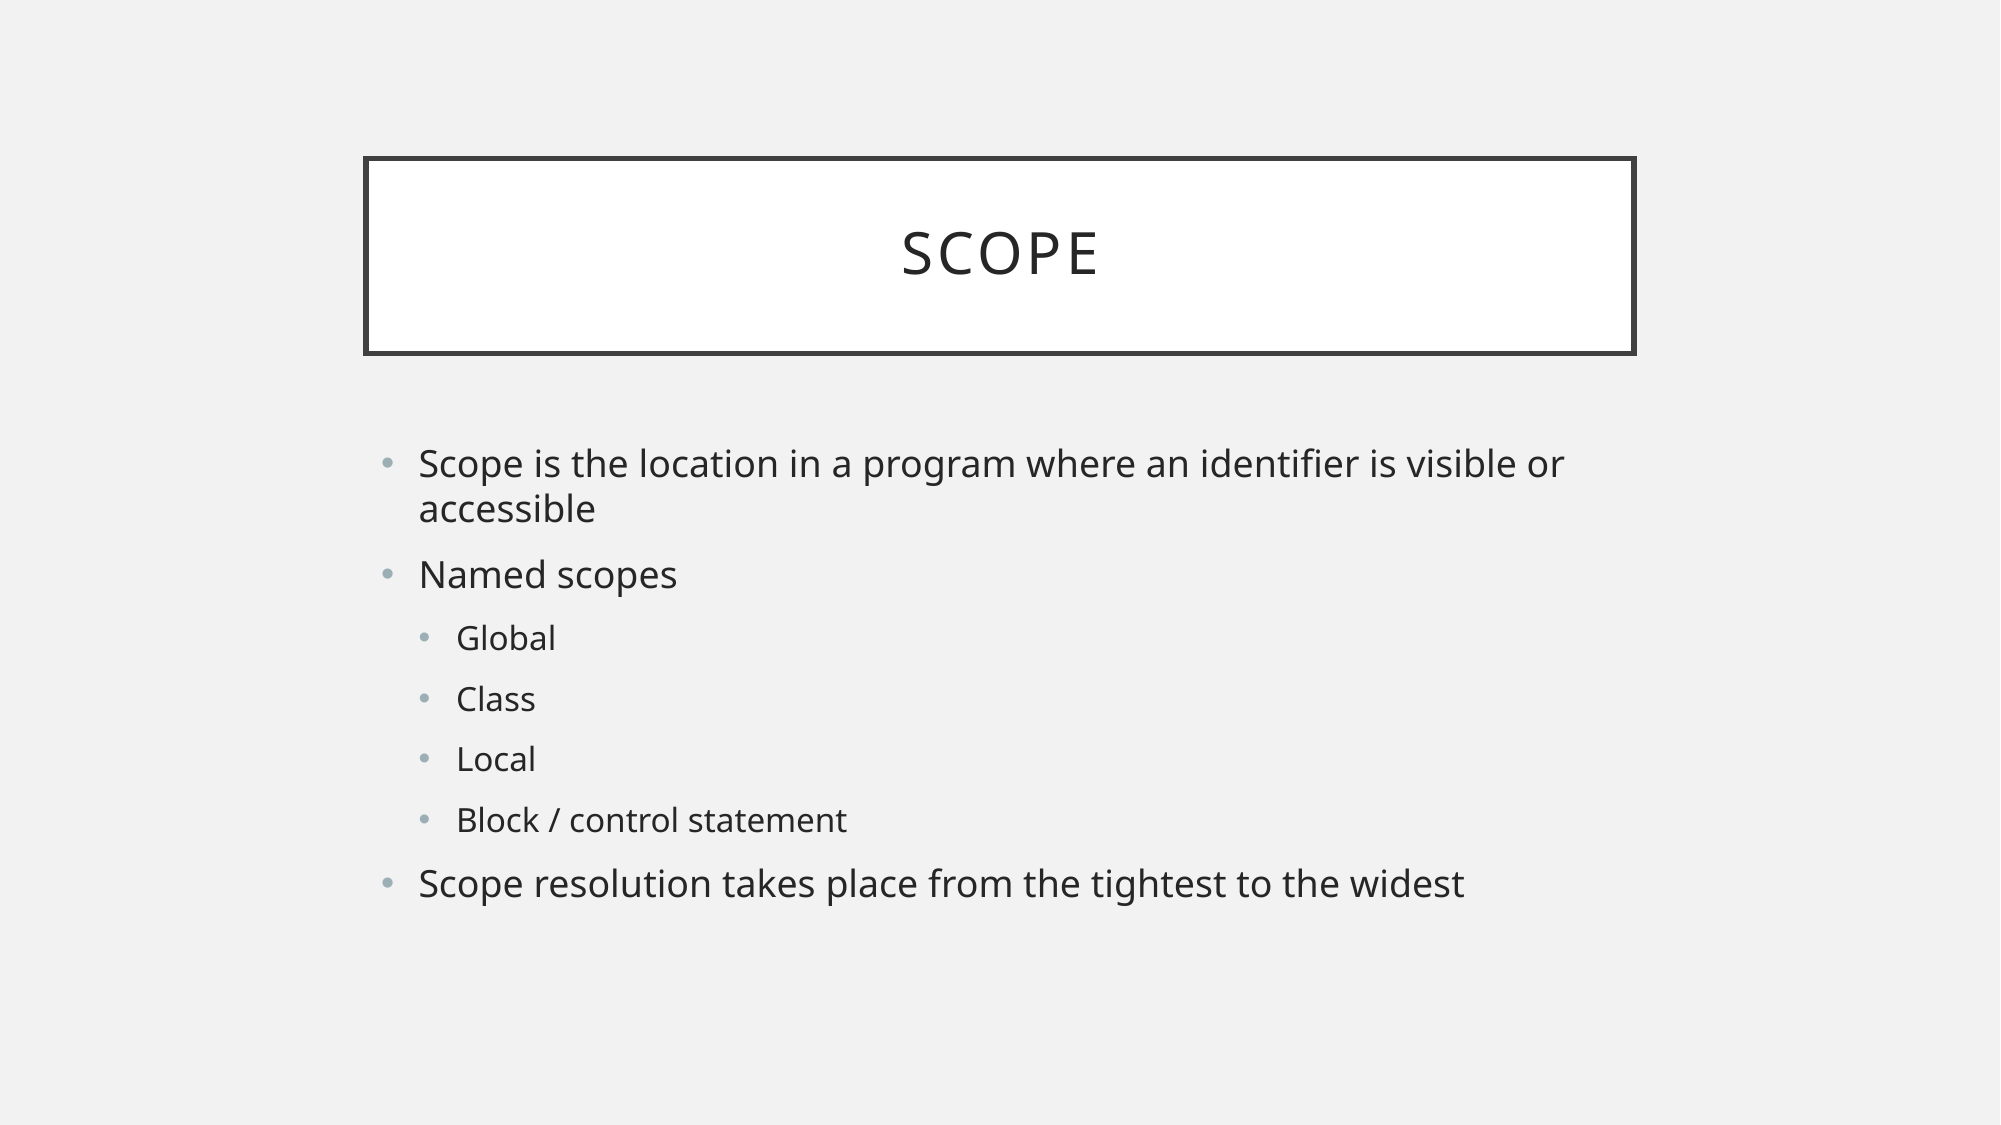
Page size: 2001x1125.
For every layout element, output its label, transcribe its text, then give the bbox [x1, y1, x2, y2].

list Scope is the location in a program where an identifier is visible or accessible Named scopes Global Class Local Block / control statement Scope resolution takes place from the tightest to the widest [366, 432, 1634, 942]
title Scope [363, 156, 1637, 356]
